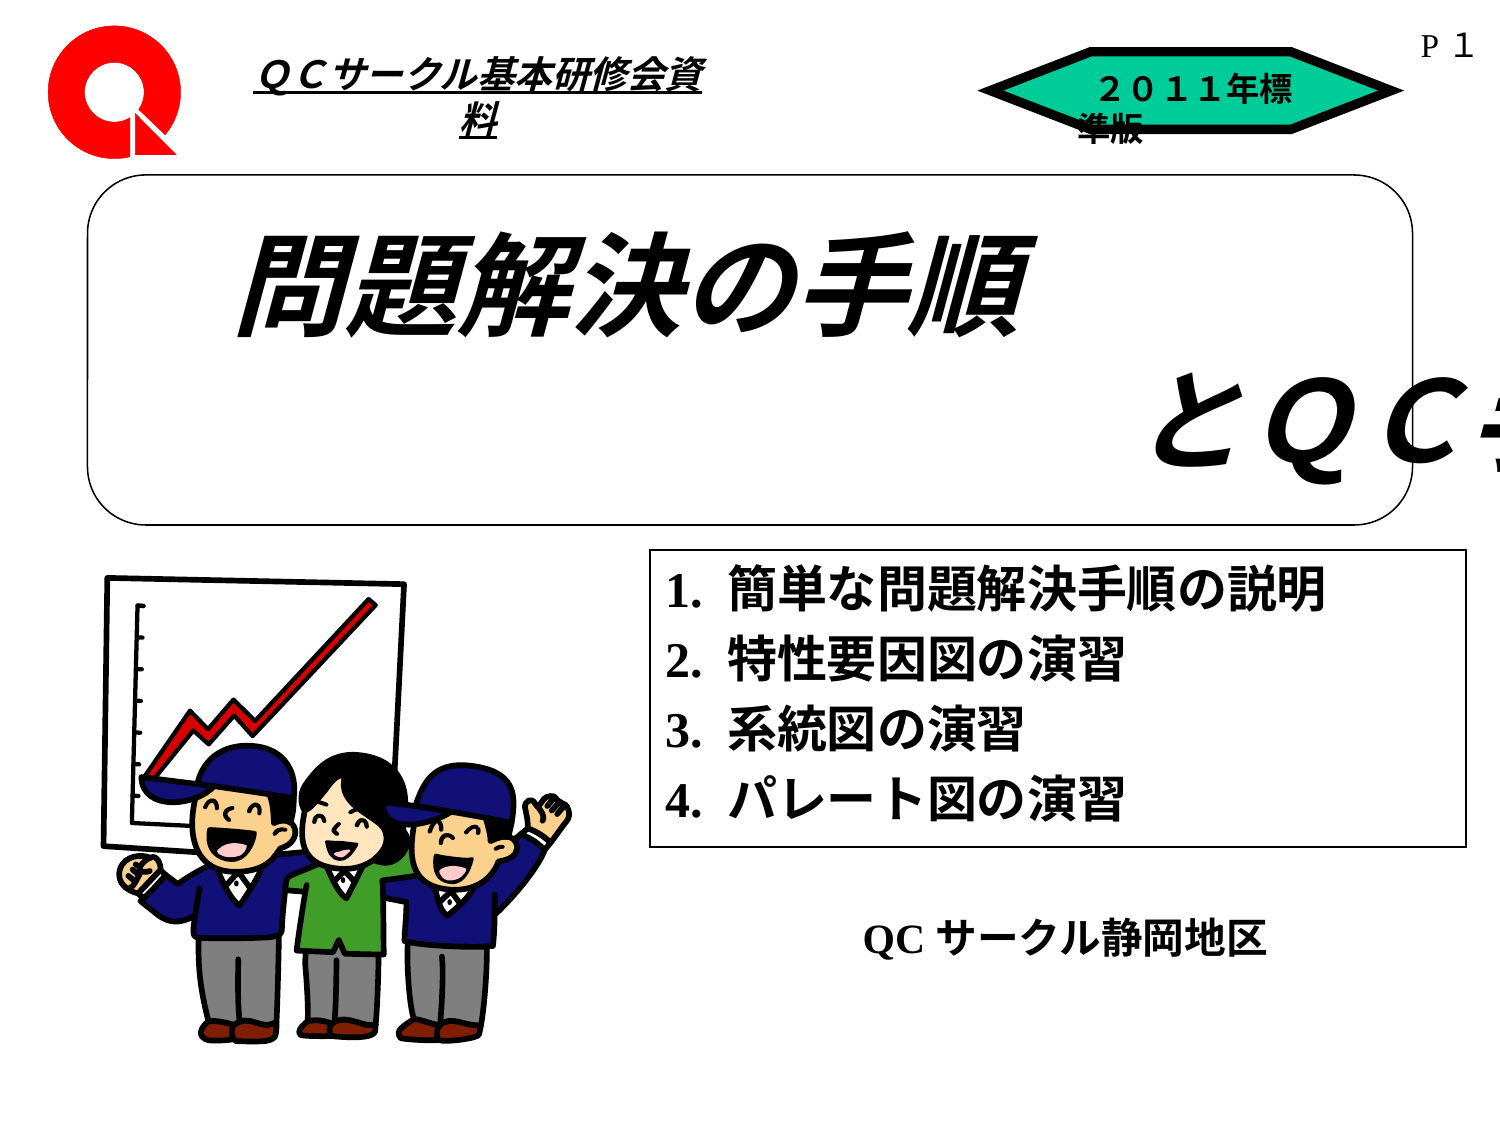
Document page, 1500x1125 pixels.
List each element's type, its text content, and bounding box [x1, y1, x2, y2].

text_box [990, 51, 1392, 130]
text_box P１ [1405, 16, 1500, 71]
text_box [87, 174, 1466, 1046]
text_box ＱＣサークル基本研修会資料 [221, 43, 734, 148]
picture [47, 25, 182, 160]
